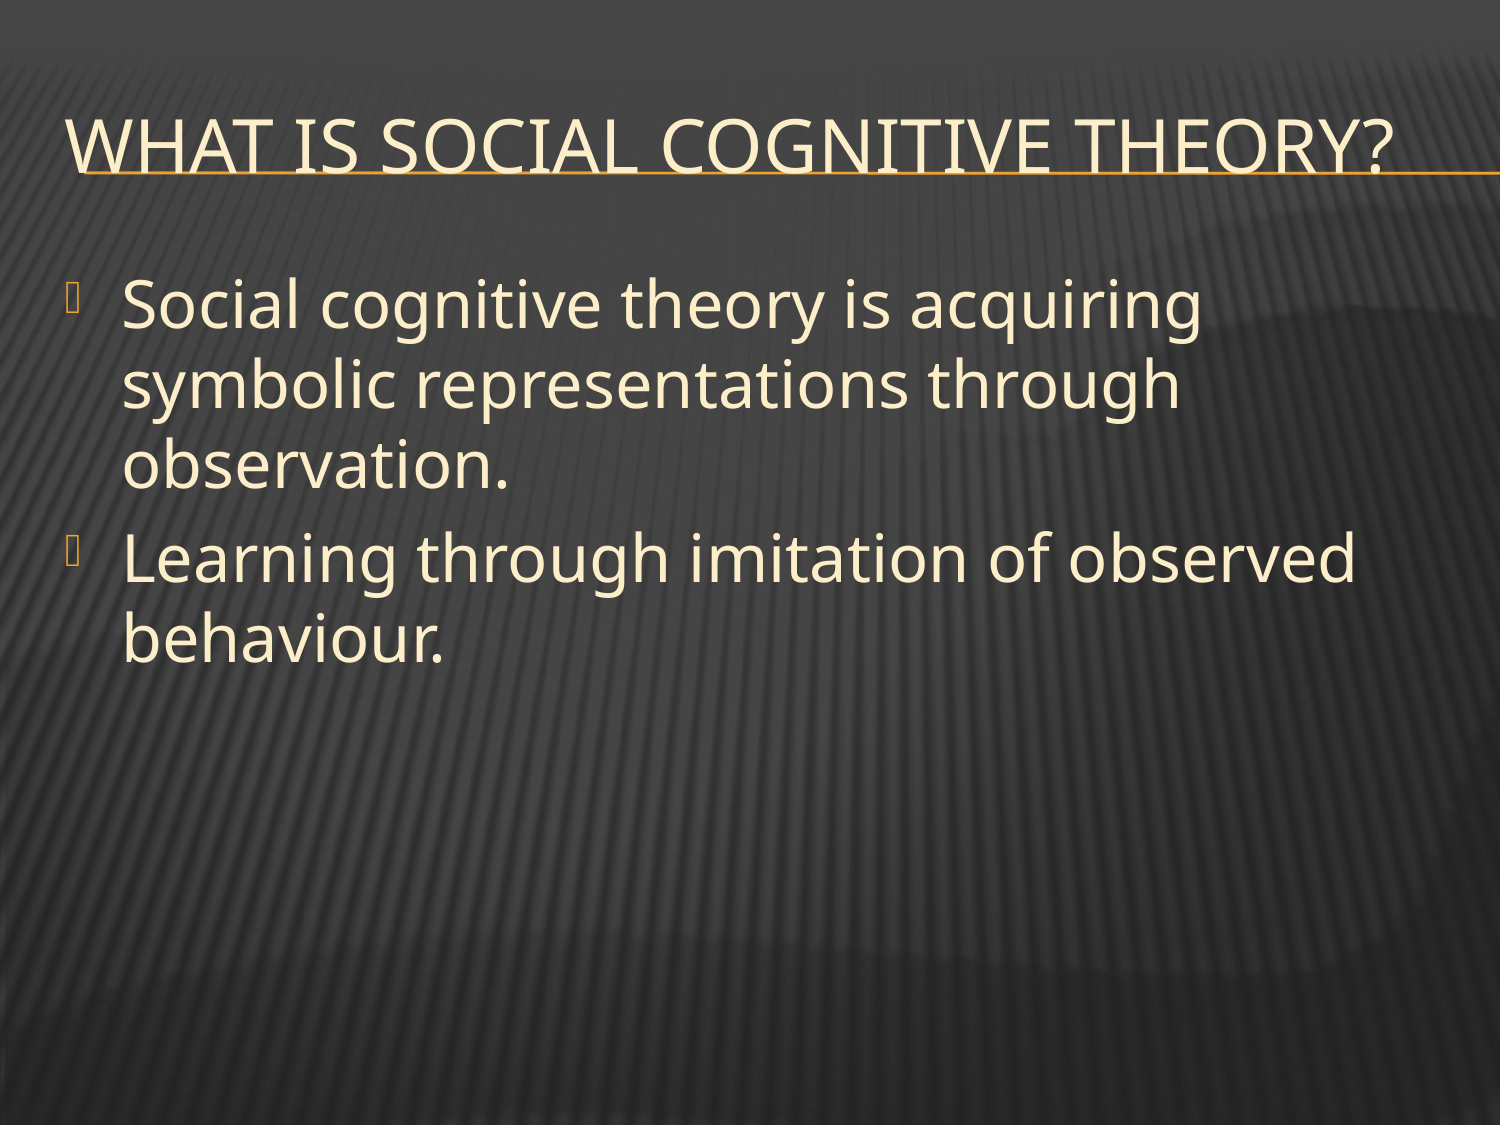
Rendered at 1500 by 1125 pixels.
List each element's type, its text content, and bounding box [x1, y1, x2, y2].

list Social cognitive theory is acquiring symbolic representations through observation. Learning through imitation of observed behaviour. [50, 254, 1475, 998]
title WHAT IS SOCIAL COGNITIVE THEORY? [50, 75, 1475, 213]
